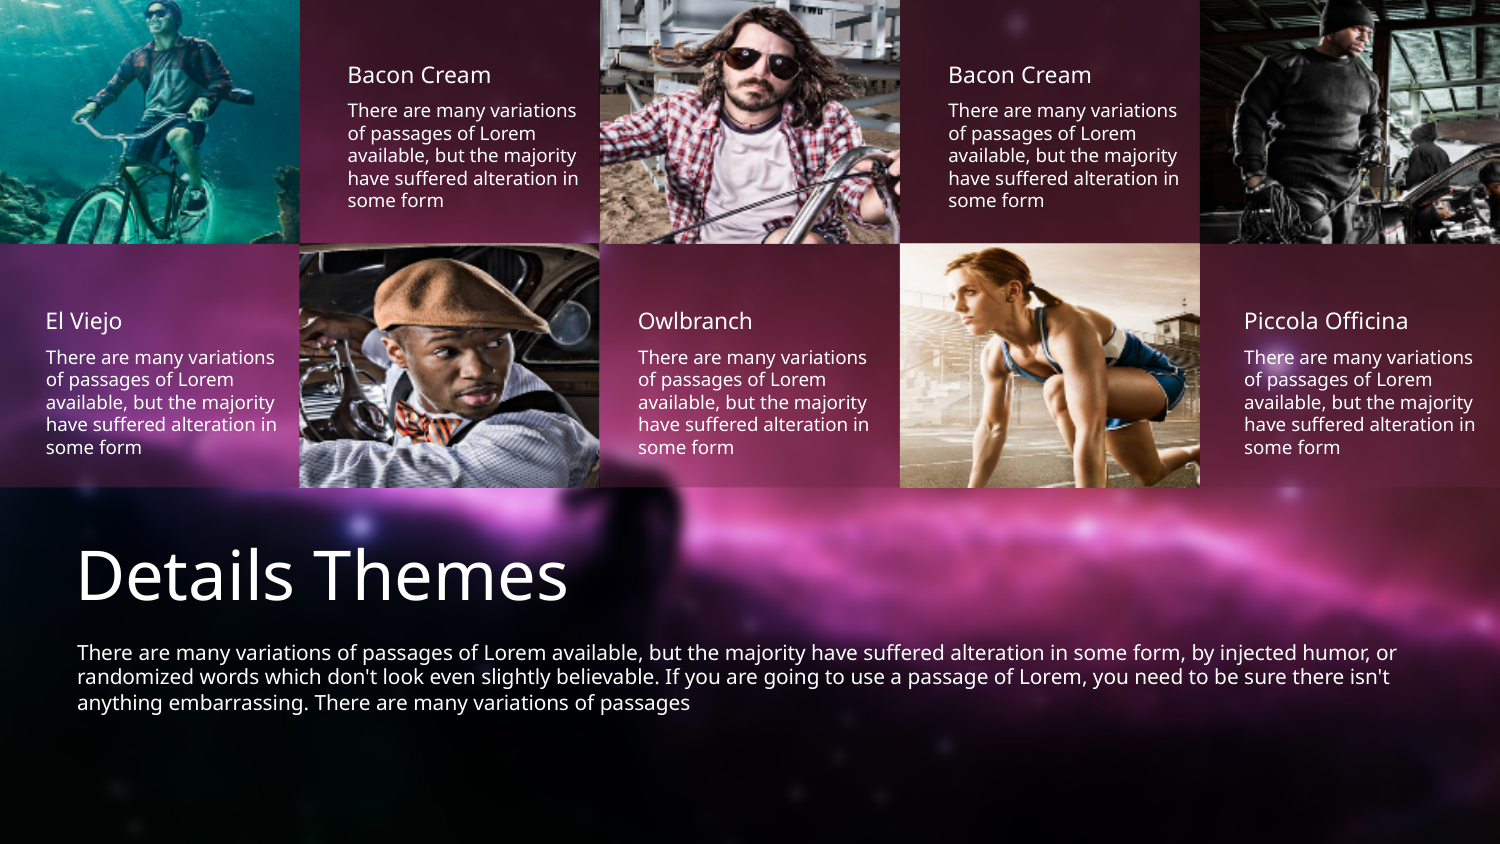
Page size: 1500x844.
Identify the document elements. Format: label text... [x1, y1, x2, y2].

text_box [1199, 243, 1500, 488]
text_box [1201, 0, 1500, 243]
text_box There are many variations of passages of Lorem available, but the majority have suffered alteration in some form, by injected humor, or randomized words which don't look even slightly believable. If you are going to use a passage of Lorem, you need to be sure there isn't anything embarrassing. There are many variations of passages [62, 631, 1456, 732]
picture [0, 488, 1500, 844]
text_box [899, 0, 1201, 244]
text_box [599, 243, 901, 488]
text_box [0, 243, 301, 488]
text_box [304, 261, 594, 490]
text_box [904, 253, 1194, 490]
text_box [602, 0, 897, 242]
text_box [0, 0, 297, 242]
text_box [299, 0, 600, 253]
text_box Details Themes [60, 533, 726, 610]
